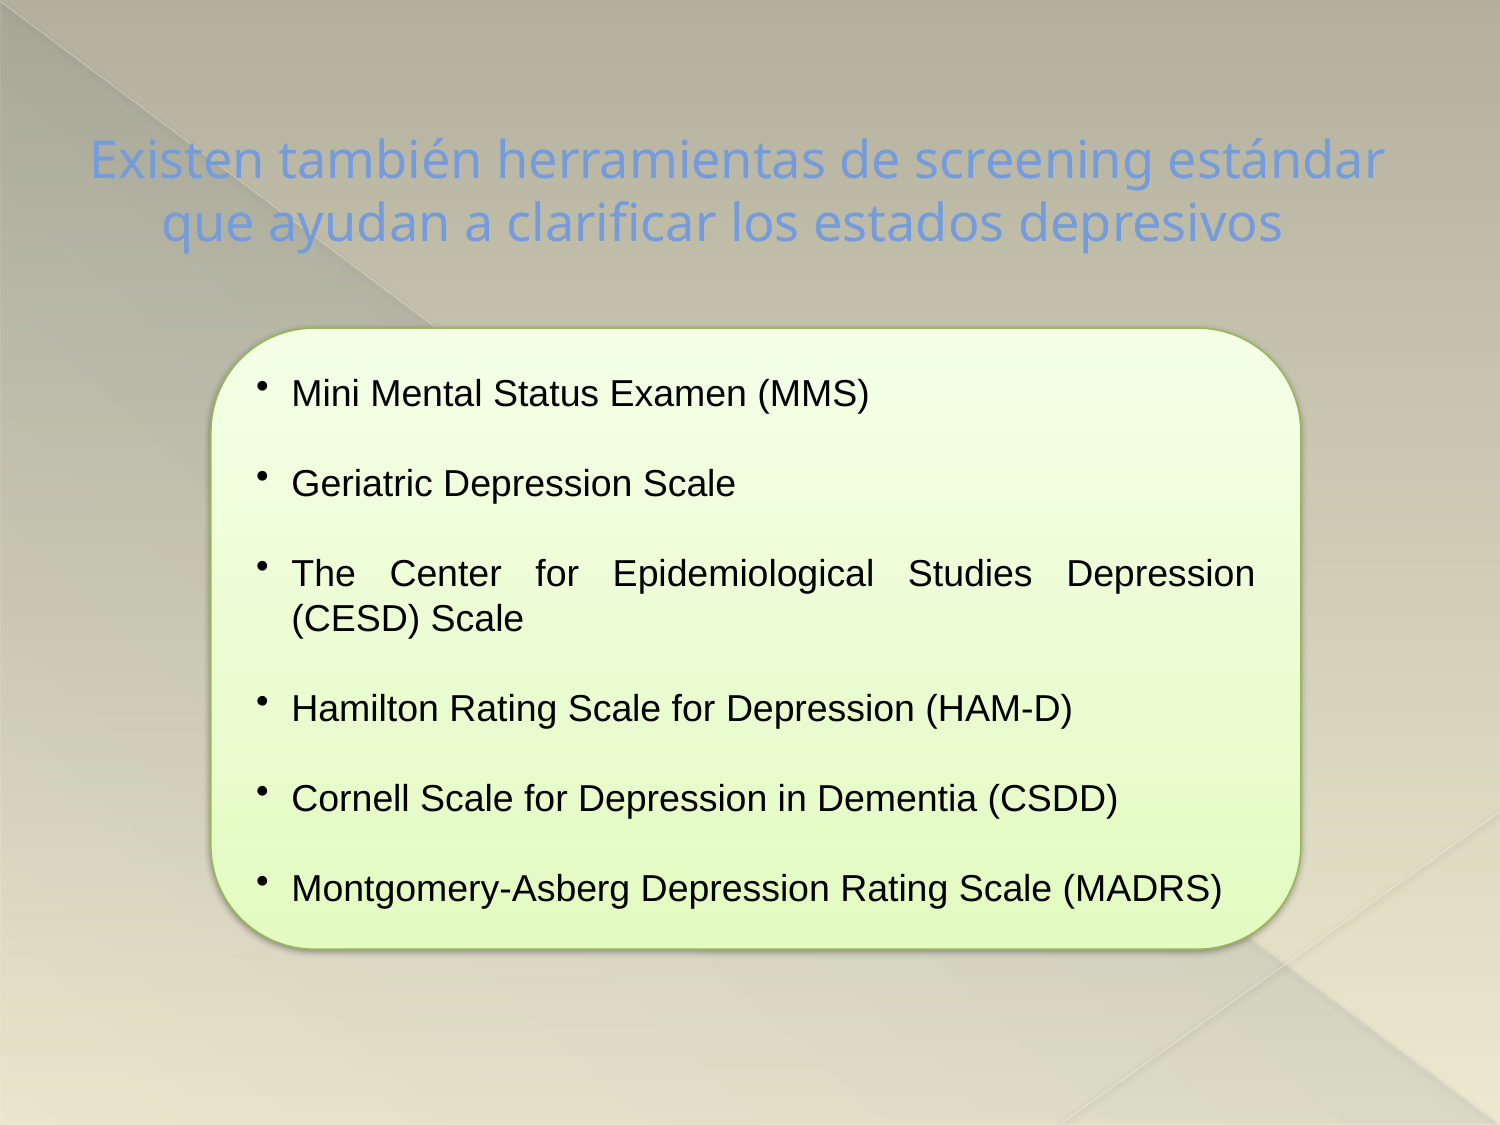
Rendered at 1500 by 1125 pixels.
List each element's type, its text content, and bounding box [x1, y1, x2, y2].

text_box Mini Mental Status Examen (MMS) Geriatric Depression Scale The Center for Epidemiological Studies Depression (CESD) Scale Hamilton Rating Scale for Depression (HAM-D) Cornell Scale for Depression in Dementia (CSDD) Montgomery-Asberg Depression Rating Scale (MADRS) [210, 327, 1302, 950]
title Existen también herramientas de screening estándar que ayudan a clarificar los estados depresivos [75, 105, 1425, 274]
